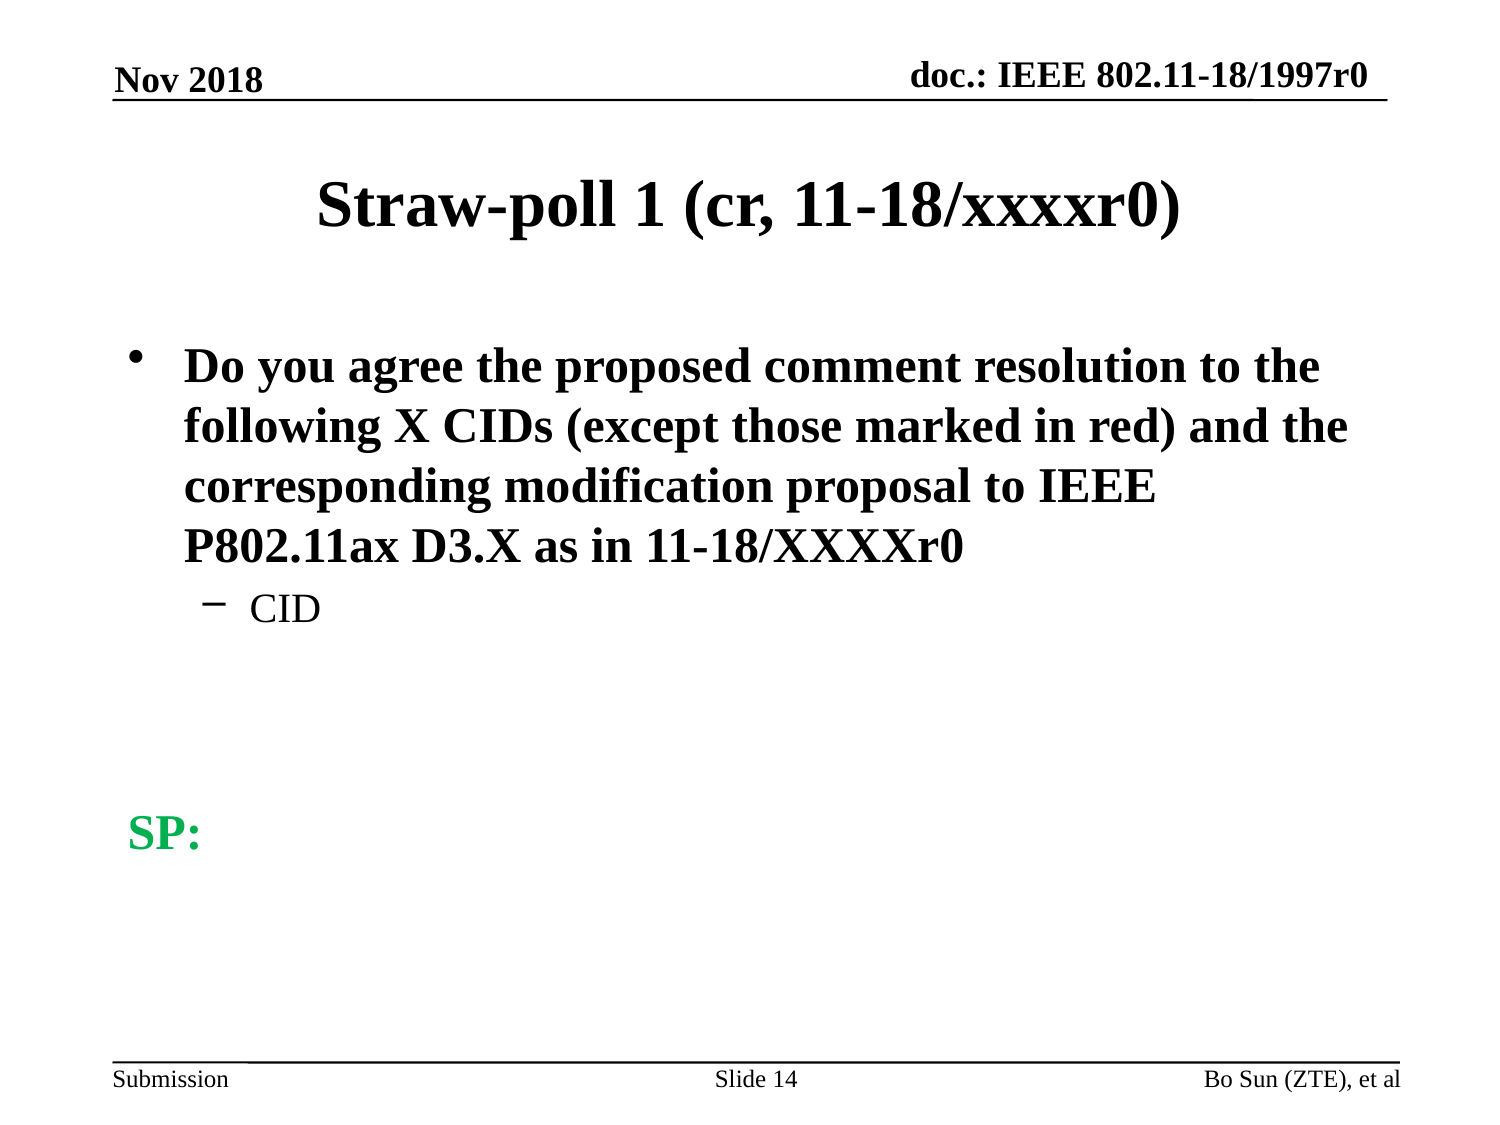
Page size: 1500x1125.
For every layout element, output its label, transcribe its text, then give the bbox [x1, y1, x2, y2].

footer Bo Sun (ZTE), et al [1200, 1061, 1402, 1093]
slide_number Slide 14 [712, 1061, 800, 1093]
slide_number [114, 54, 265, 101]
list Do you agree the proposed comment resolution to the following X CIDs (except those marked in red) and the corresponding modification proposal to IEEE P802.11ax D3.X as in 11-18/XXXXr0 CID SP: [112, 324, 1388, 1000]
title Straw-poll 1 (cr, 11-18/xxxxr0) [112, 112, 1388, 288]
